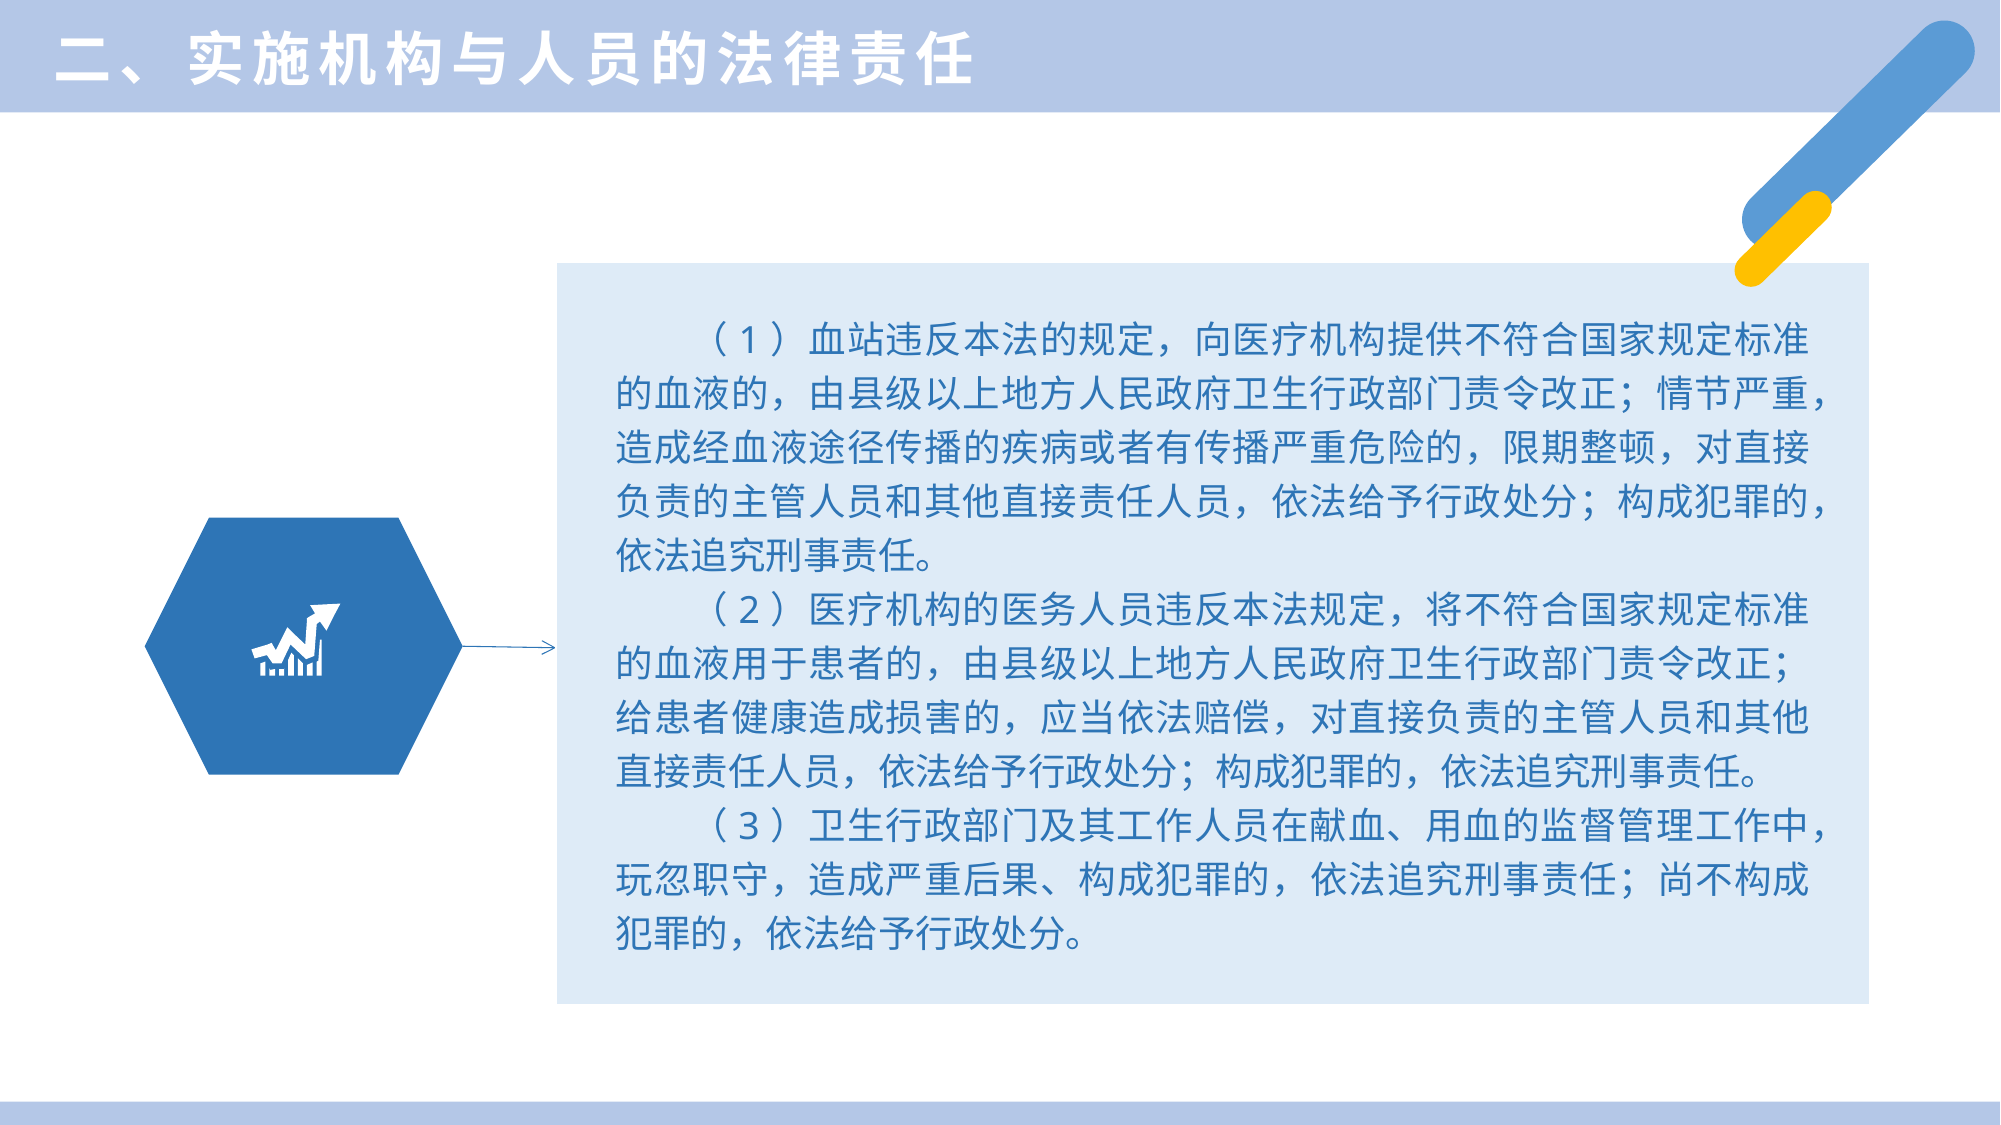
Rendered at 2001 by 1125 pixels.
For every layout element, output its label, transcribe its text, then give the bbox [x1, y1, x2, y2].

text_box [297, 658, 303, 676]
text_box [279, 668, 285, 676]
text_box [288, 652, 294, 676]
text_box [251, 603, 341, 664]
text_box [555, 261, 1872, 1006]
text_box [143, 516, 464, 776]
text_box [306, 662, 313, 676]
text_box 二、实施机构与人员的法律责任 [41, 16, 987, 98]
text_box [316, 639, 322, 676]
text_box [269, 668, 276, 676]
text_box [1678, 116, 2000, 185]
text_box [260, 661, 266, 676]
text_box （1）血站违反本法的规定，向医疗机构提供不符合国家规定标准的血液的，由县级以上地方人民政府卫生行政部门责令改正；情节严重，造成经血液途径传播的疾病或者有传播严重危险的，限期整顿，对直接负责的主管人员和其他直接责任人员，依法给予行政处分；构成犯罪的，依法追究刑事责任。 （2）医疗机构的医务人员违反本法规定，将不符合国家规定标准的血液用于患者的，由县级以上地方人民政府卫生行政部门责令改正；给患者健康造成损害的，应当依法赔偿，对直接负责的主管人员和其他直接责任人员，依法给予行政处分；构成犯罪的，依法追究刑事责任。 （3）卫生行政部门及其工作人员在献血、用血的监督管理工作中，玩忽职守，造成严重后果、构成犯罪的，依法追究刑事责任；尚不构成犯罪的，依法给予行政处分。 [600, 299, 1826, 963]
